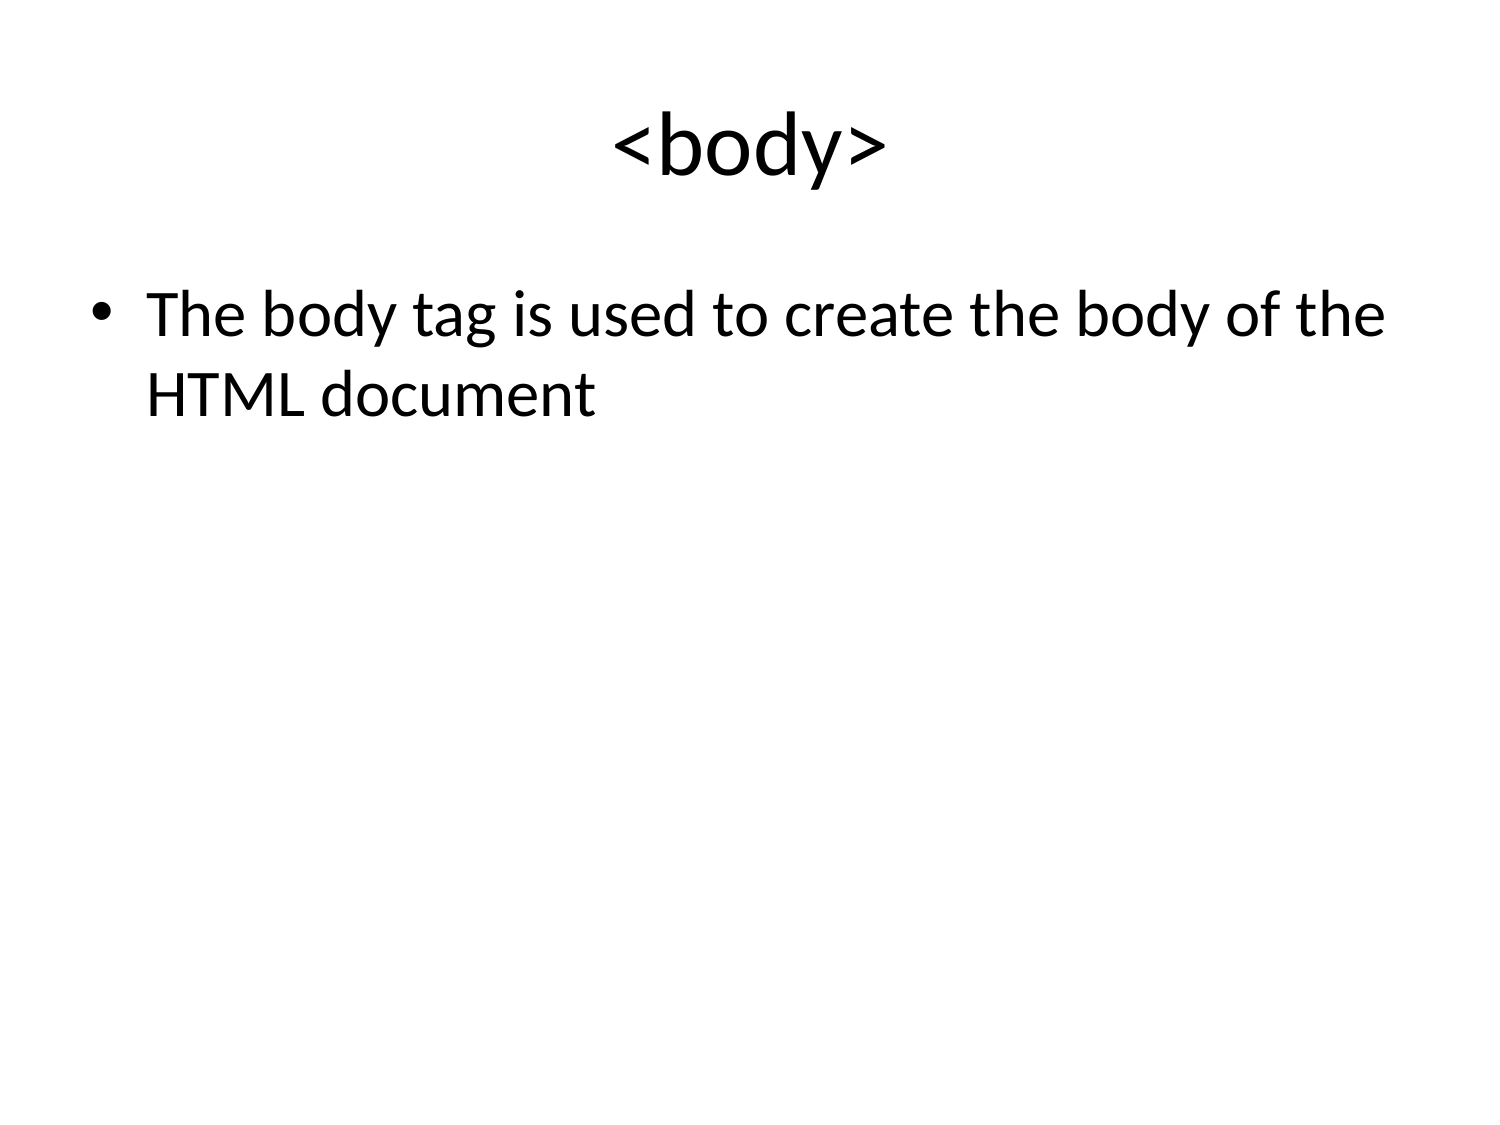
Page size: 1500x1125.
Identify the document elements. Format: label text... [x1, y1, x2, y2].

list The body tag is used to create the body of the HTML document [75, 262, 1425, 1005]
title <body> [75, 45, 1425, 233]
